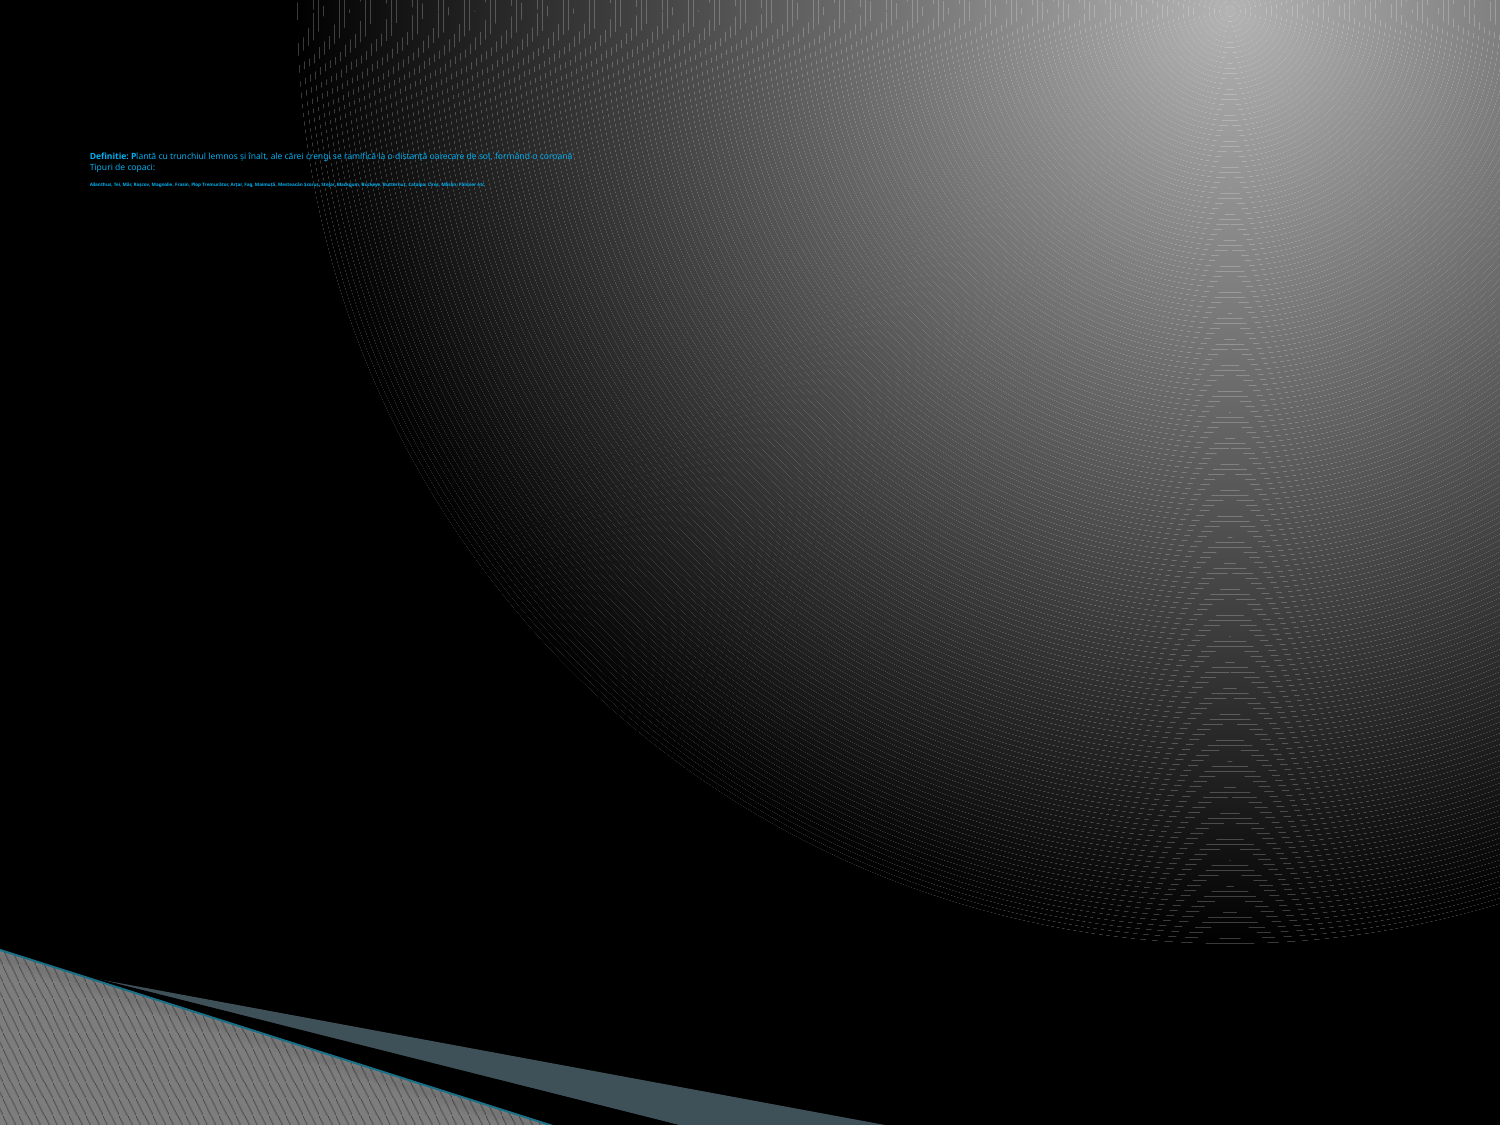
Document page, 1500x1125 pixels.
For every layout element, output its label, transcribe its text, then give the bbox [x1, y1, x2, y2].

title Definitie: Plantă cu trunchiul lemnos și înalt, ale cărei crengi se ramifică la o distanță oarecare de sol, formând o coroană Tipuri de copaci: Ailanthus, Tei, Măr, Roșcov, Magnolie, Frasin, Plop Tremurător, Arțar, Fag, Maimuță, Mesteacăn Școruș, Stejar, Blackgum, Buckeye, Butternut, Catalpa, Cires, Măslin, Palmier etc [75, 45, 1425, 233]
picture [0, 952, 543, 1125]
